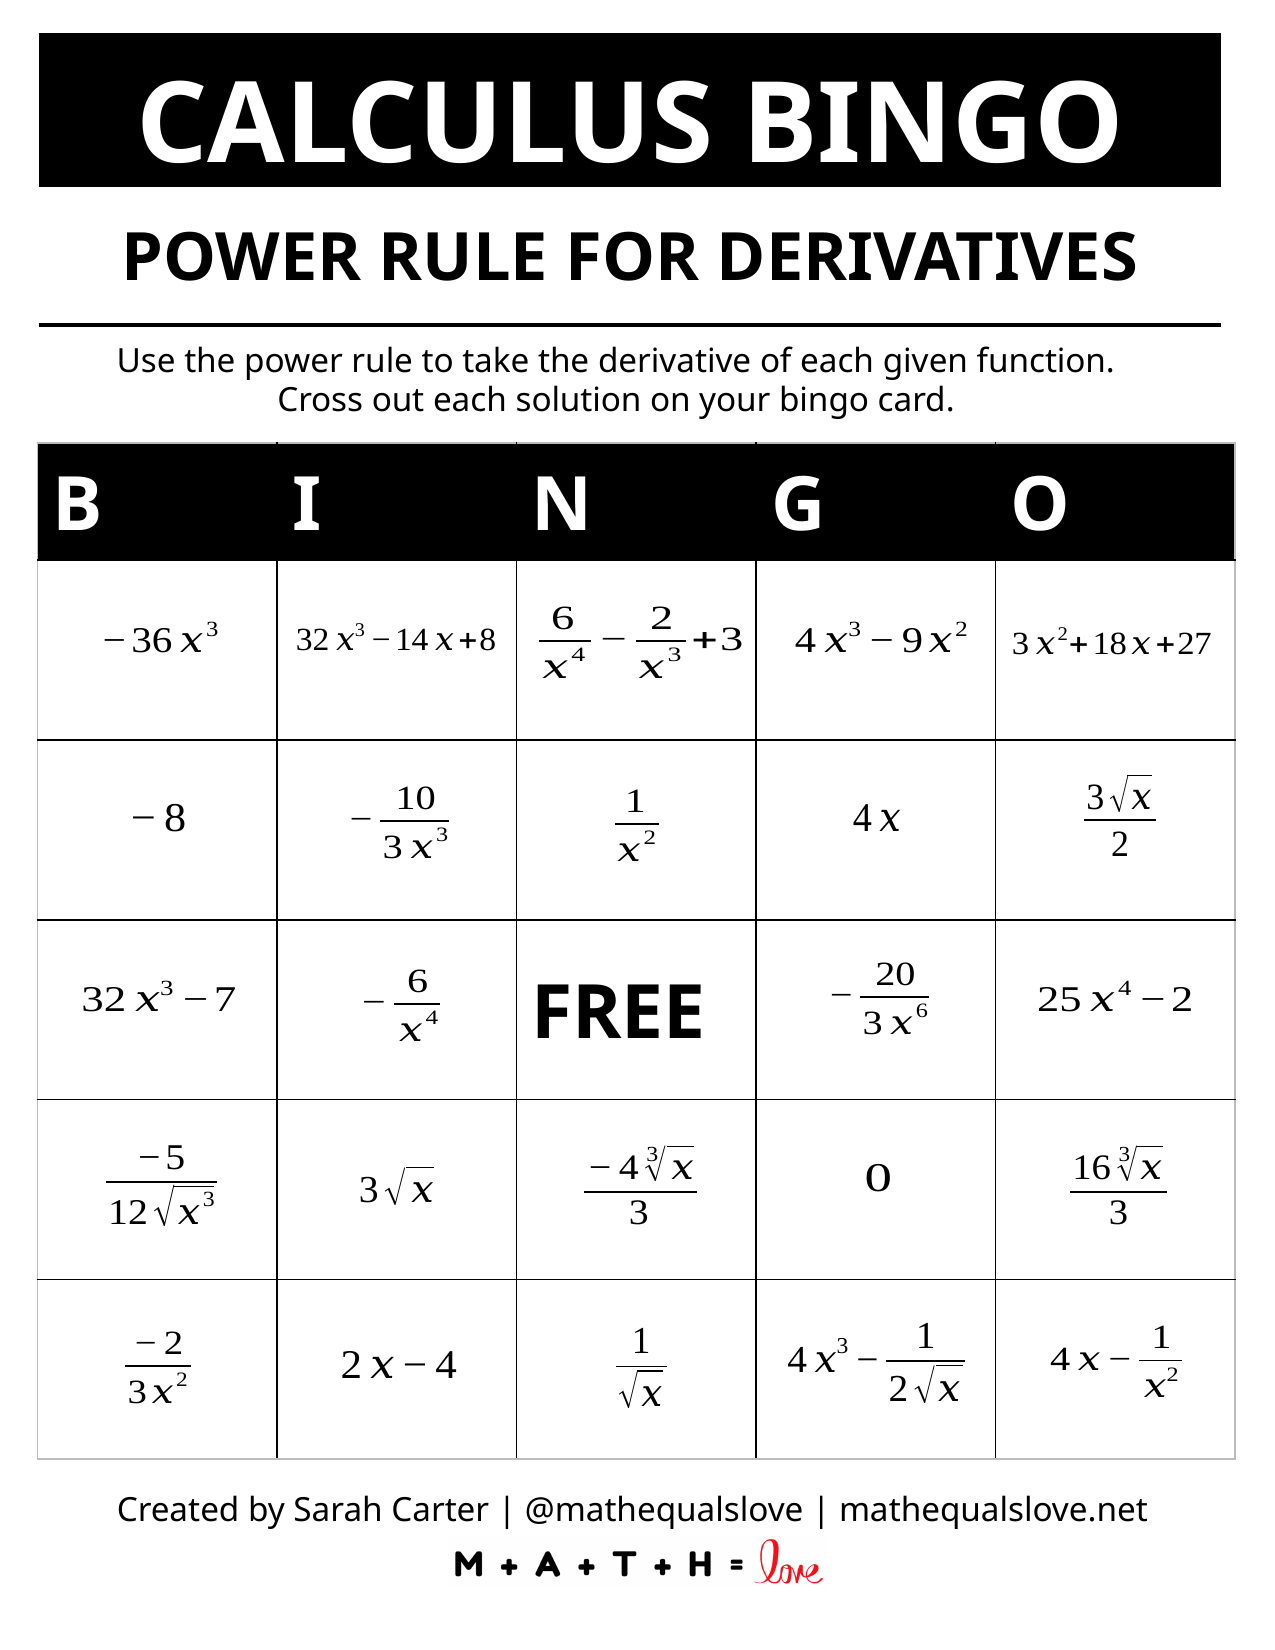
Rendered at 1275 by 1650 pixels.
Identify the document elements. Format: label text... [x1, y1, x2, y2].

table_cell [757, 1100, 995, 1279]
table_cell FREE [517, 921, 755, 1099]
table_cell [757, 561, 995, 739]
text_box Use the power rule to take the derivative of each given function. Cross out each solution on your bingo card. [28, 331, 1214, 426]
table_cell [996, 561, 1234, 739]
table_cell [278, 741, 516, 919]
table_cell POWER RULE FOR DERIVATIVES [39, 187, 1221, 323]
table_cell [38, 1100, 276, 1279]
table_cell [996, 921, 1234, 1099]
table_cell [38, 1280, 276, 1458]
table_cell [757, 741, 995, 919]
table_cell [278, 1280, 516, 1458]
table_cell [517, 1280, 755, 1458]
table_header N [517, 444, 755, 559]
table_header B [38, 444, 276, 559]
table_cell [38, 561, 276, 739]
table_cell [38, 921, 276, 1099]
table_header G [757, 444, 995, 559]
table_cell [996, 1280, 1234, 1458]
table_cell [517, 1100, 755, 1279]
table_cell [757, 1280, 995, 1458]
table_header O [996, 444, 1234, 559]
text_box Created by Sarah Carter | @mathequalslove | mathequalslove.net [53, 1481, 1222, 1536]
table_cell [517, 741, 755, 919]
table_cell [517, 561, 755, 739]
table_cell [278, 921, 516, 1099]
table_cell [38, 741, 276, 919]
table_cell [996, 741, 1234, 919]
table_cell [757, 921, 995, 1099]
table_cell [278, 1100, 516, 1279]
table_header CALCULUS BINGO [39, 36, 1221, 183]
table_cell [278, 561, 516, 739]
picture [446, 1536, 829, 1590]
table_header I [278, 444, 516, 559]
table_cell [996, 1100, 1234, 1279]
